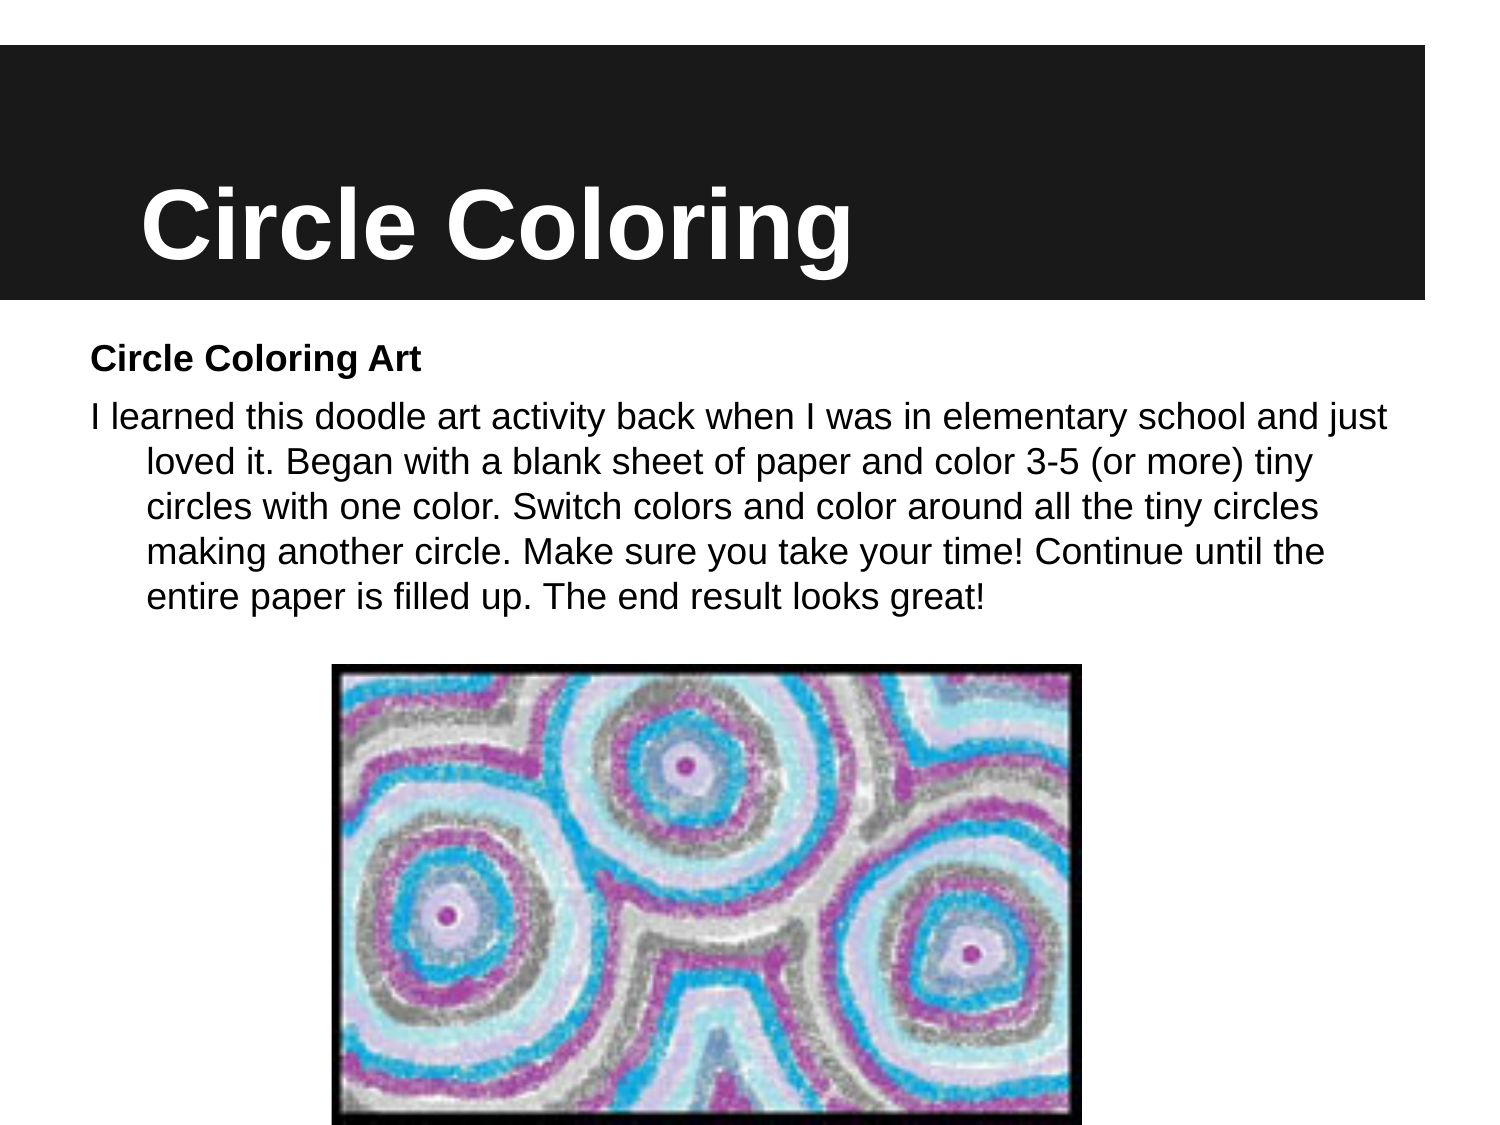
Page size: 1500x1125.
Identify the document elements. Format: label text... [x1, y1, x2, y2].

list Circle Coloring Art I learned this doodle art activity back when I was in elementary school and just loved it. Began with a blank sheet of paper and color 3-5 (or more) tiny circles with one color. Switch colors and color around all the tiny circles making another circle. Make sure you take your time! Continue until the entire paper is filled up. The end result looks great! [75, 319, 1425, 988]
title Circle Coloring [75, 76, 1425, 295]
text_box [331, 664, 1082, 1125]
